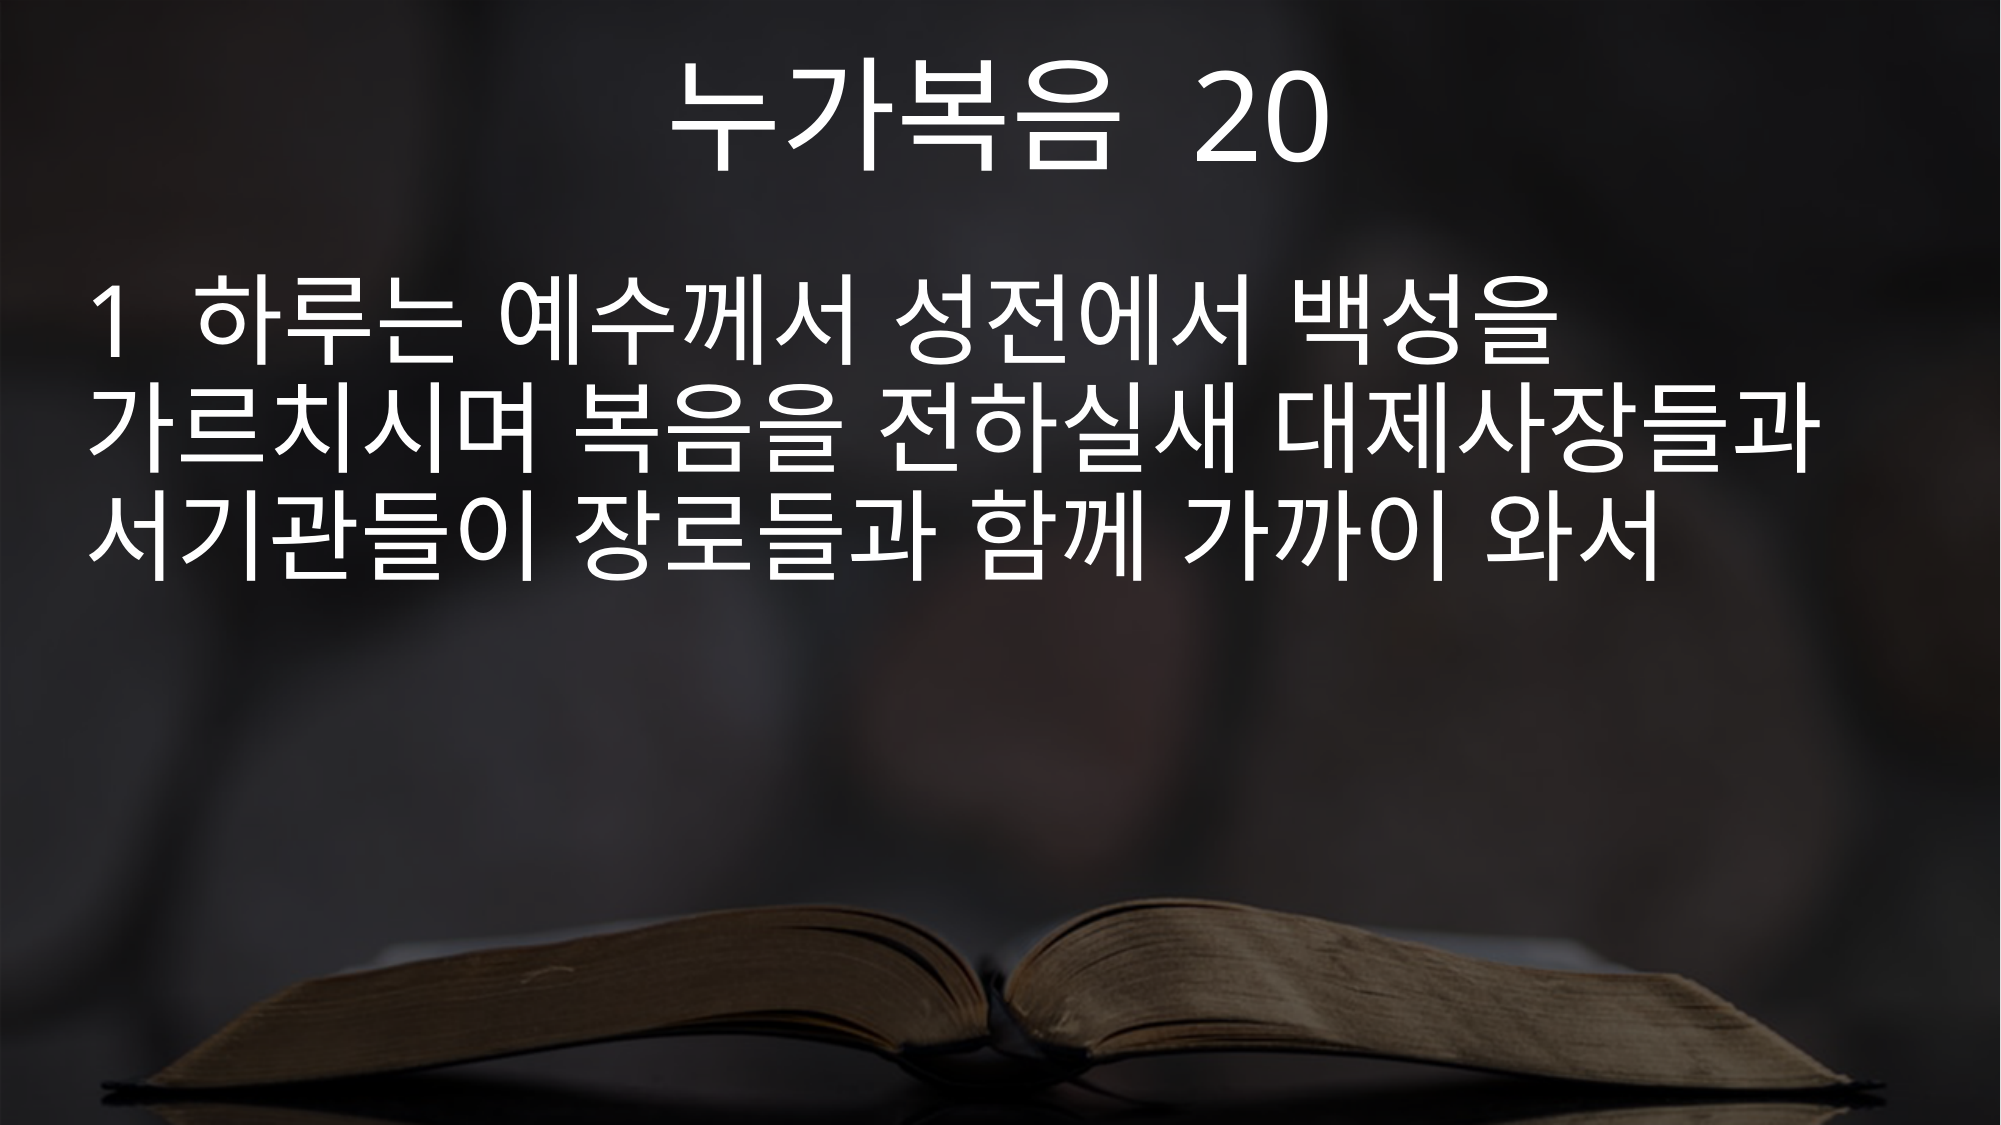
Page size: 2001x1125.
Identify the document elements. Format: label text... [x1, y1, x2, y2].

footer 누가복음 20 [0, 32, 2000, 192]
picture [0, 0, 2001, 1125]
list 1 하루는 예수께서 성전에서 백성을 가르치시며 복음을 전하실새 대제사장들과 서기관들이 장로들과 함께 가까이 와서 [69, 263, 1953, 423]
